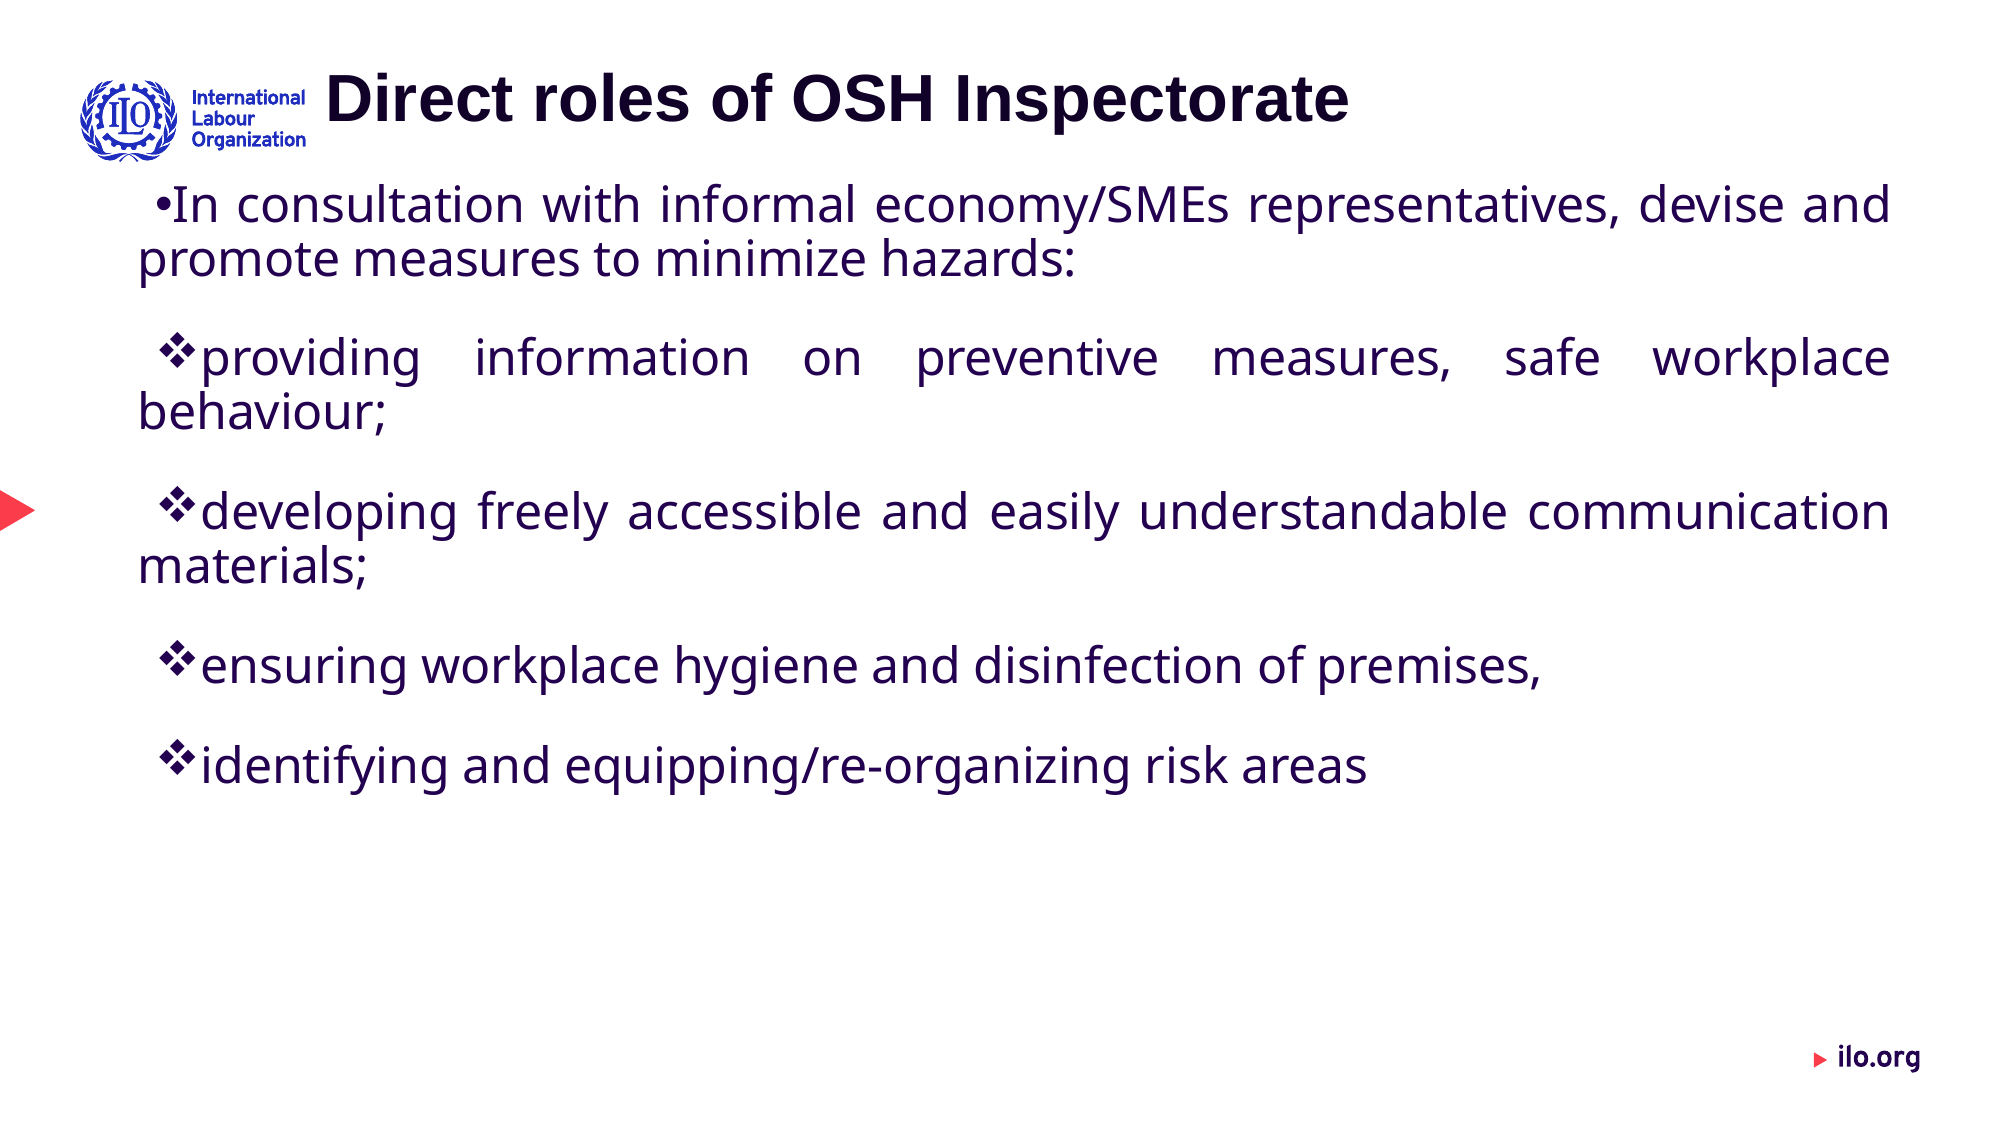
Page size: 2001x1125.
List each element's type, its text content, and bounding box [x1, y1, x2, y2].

text_box In consultation with informal economy/SMEs representatives, devise and promote measures to minimize hazards: providing information on preventive measures, safe workplace behaviour; developing freely accessible and easily understandable communication materials; ensuring workplace hygiene and disinfection of premises, identifying and equipping/re-organizing risk areas [123, 171, 1907, 1124]
title Direct roles of OSH Inspectorate [325, 63, 1639, 164]
